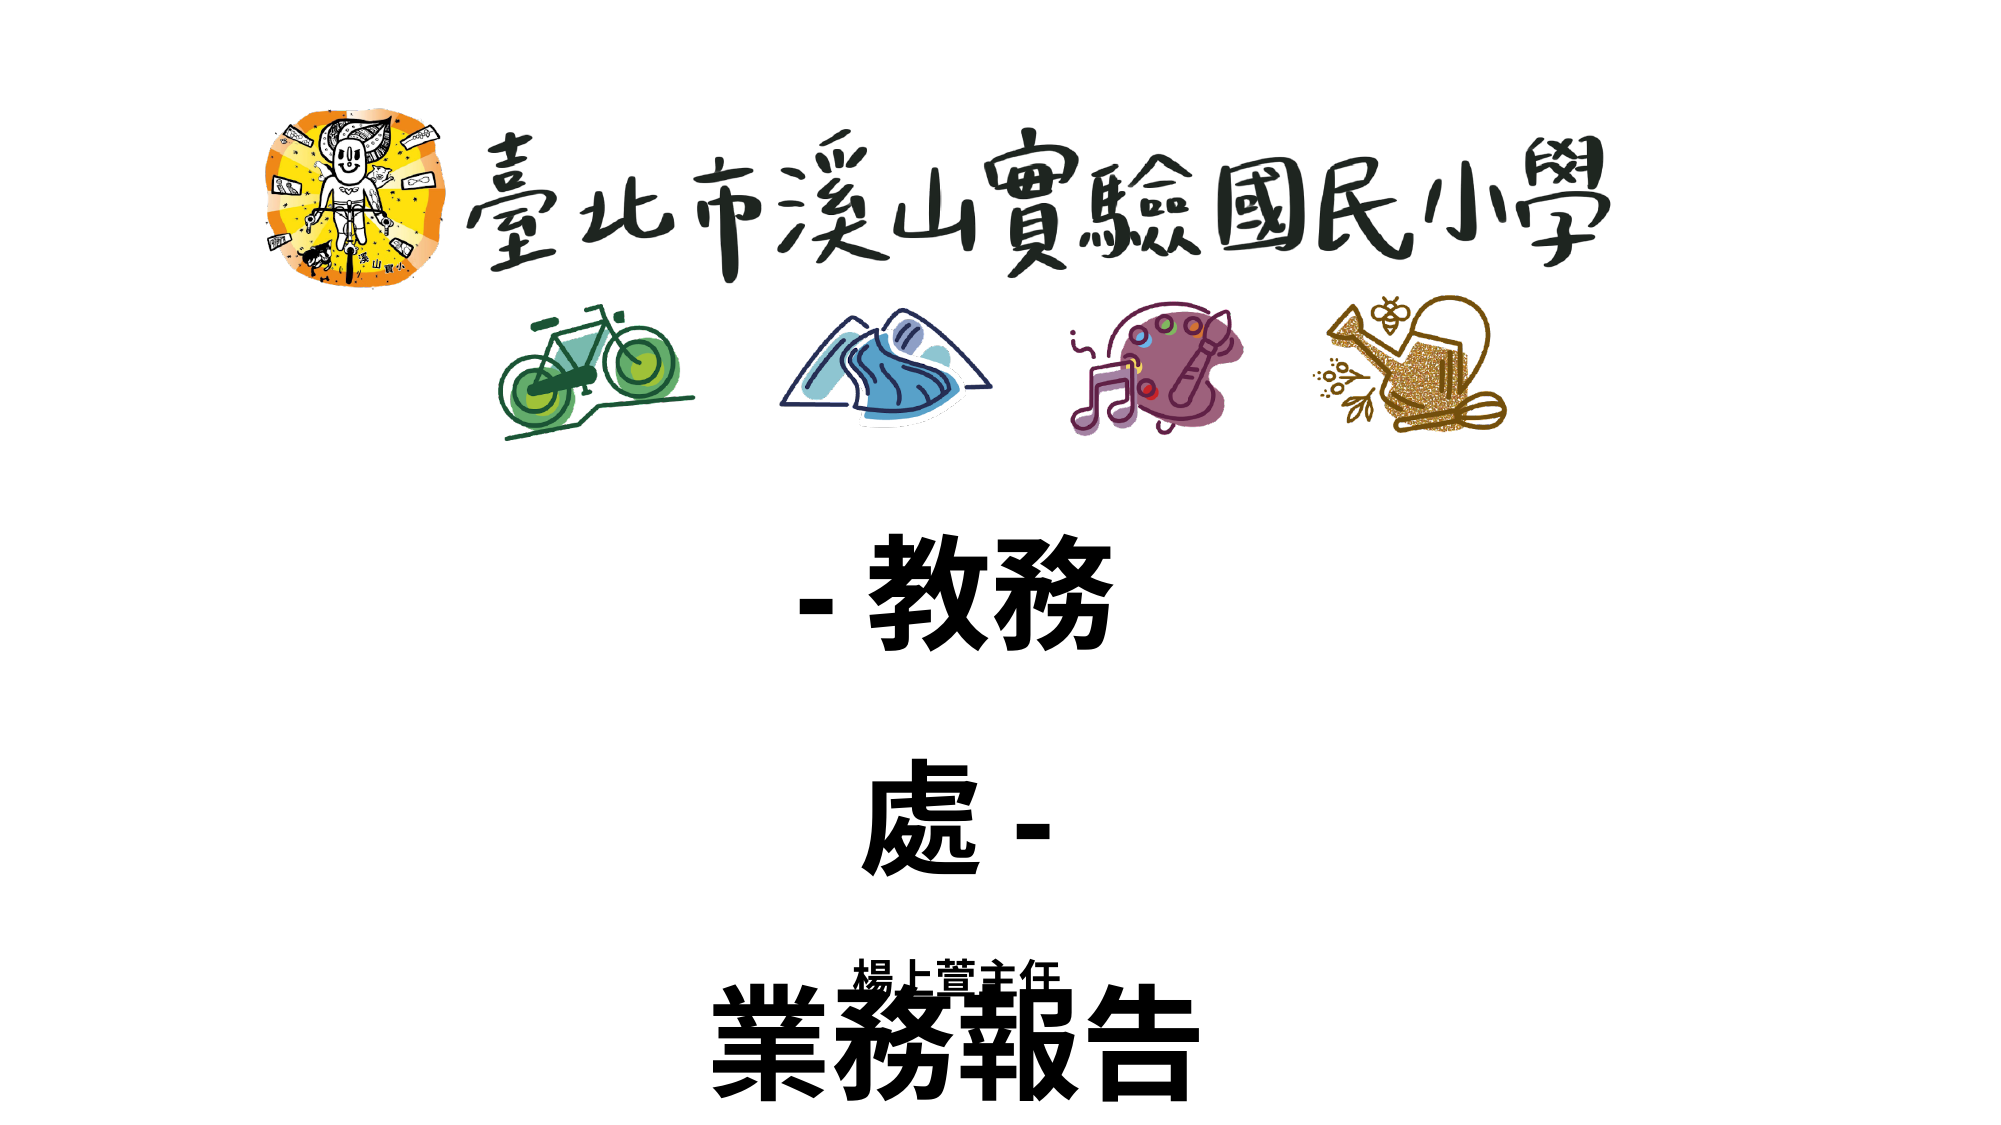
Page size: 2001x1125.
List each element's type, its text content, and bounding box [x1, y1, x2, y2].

text_box -教務處- 業務報告 [688, 495, 1225, 1123]
picture [255, 98, 1625, 487]
text_box 楊上萱主任 [836, 920, 1077, 1011]
